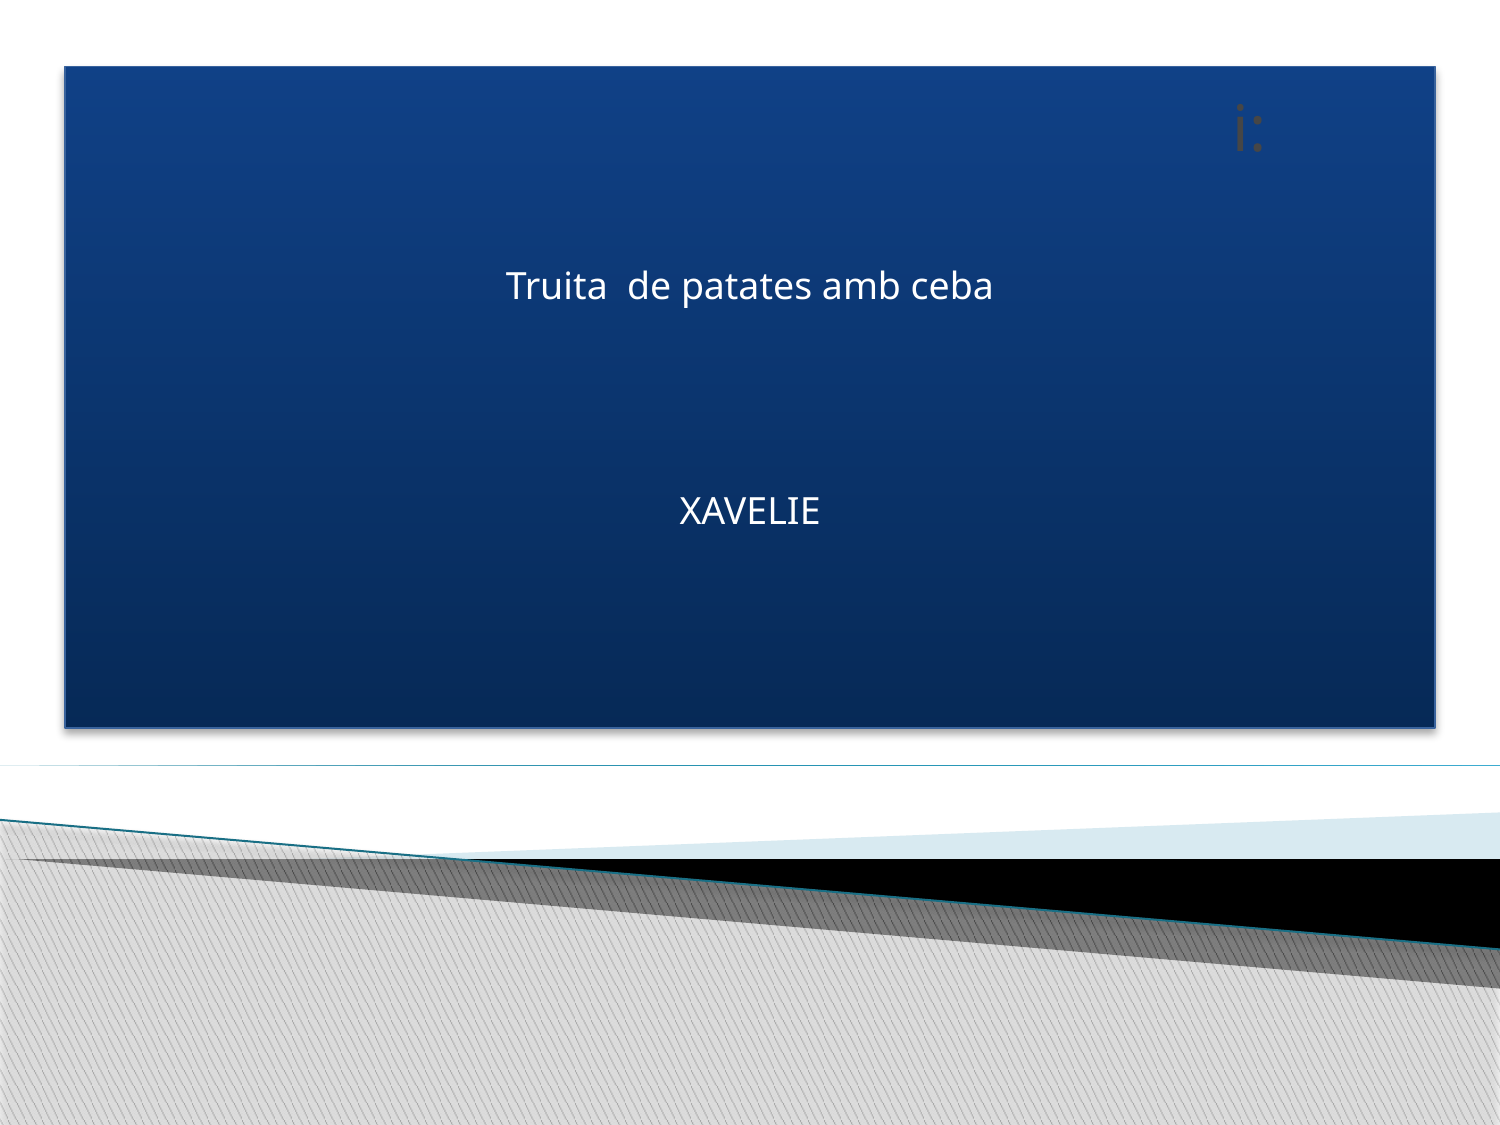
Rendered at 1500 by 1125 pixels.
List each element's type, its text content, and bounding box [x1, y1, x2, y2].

text_box Truita de patates amb ceba XAVELIE [64, 66, 1436, 729]
title i: [135, 0, 1282, 709]
picture [5, 859, 1500, 989]
